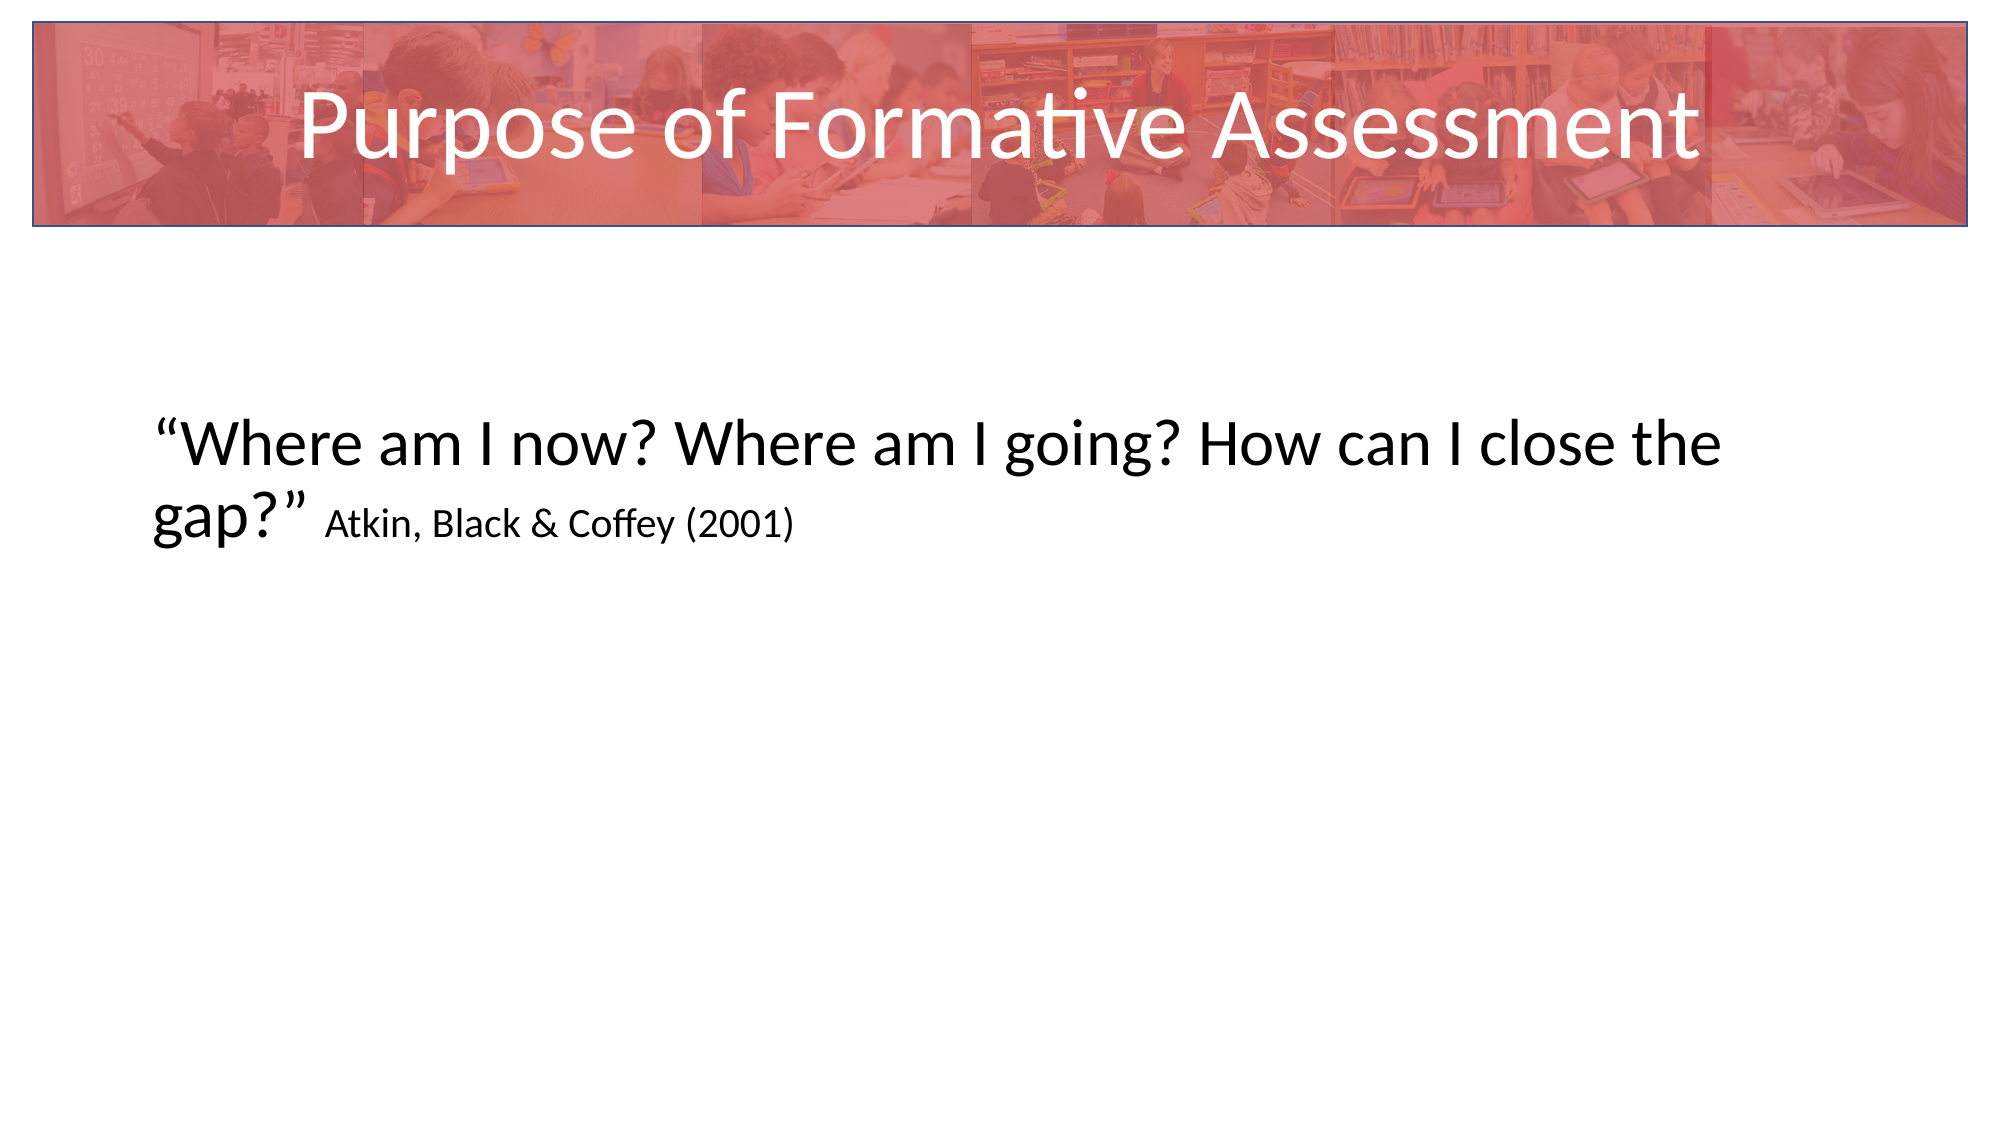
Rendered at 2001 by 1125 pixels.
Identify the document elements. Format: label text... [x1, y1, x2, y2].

list “Where am I now? Where am I going? How can I close the gap?” Atkin, Black & Coffey (2001) [137, 299, 1863, 1014]
title Purpose of Formative Assessment [137, 24, 1863, 225]
